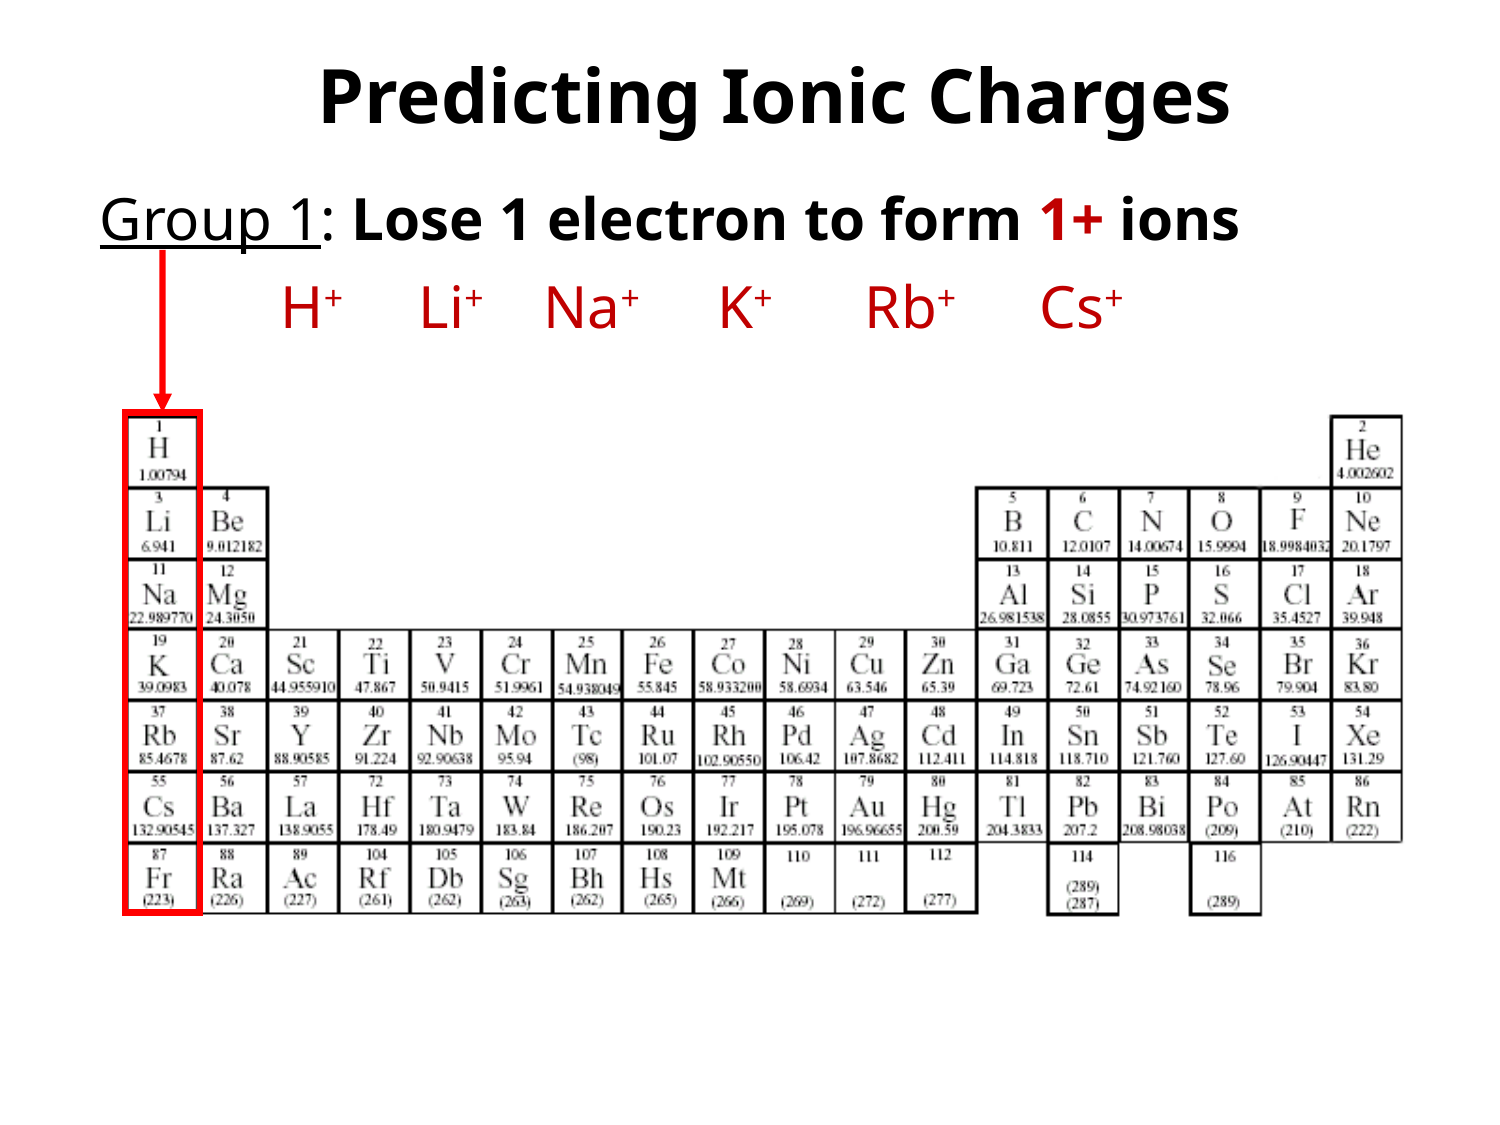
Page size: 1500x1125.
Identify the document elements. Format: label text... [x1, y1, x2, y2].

text_box H+ [265, 262, 359, 348]
text_box Cs+ [1024, 262, 1139, 348]
picture [99, 387, 1436, 943]
title Predicting Ionic Charges [137, 37, 1413, 151]
text_box Rb+ [850, 262, 972, 348]
text_box Li+ [404, 262, 499, 348]
text_box K+ [702, 262, 788, 348]
text_box Group 1: Lose 1 electron to form 1+ ions [84, 174, 1350, 330]
text_box Na+ [528, 262, 655, 348]
